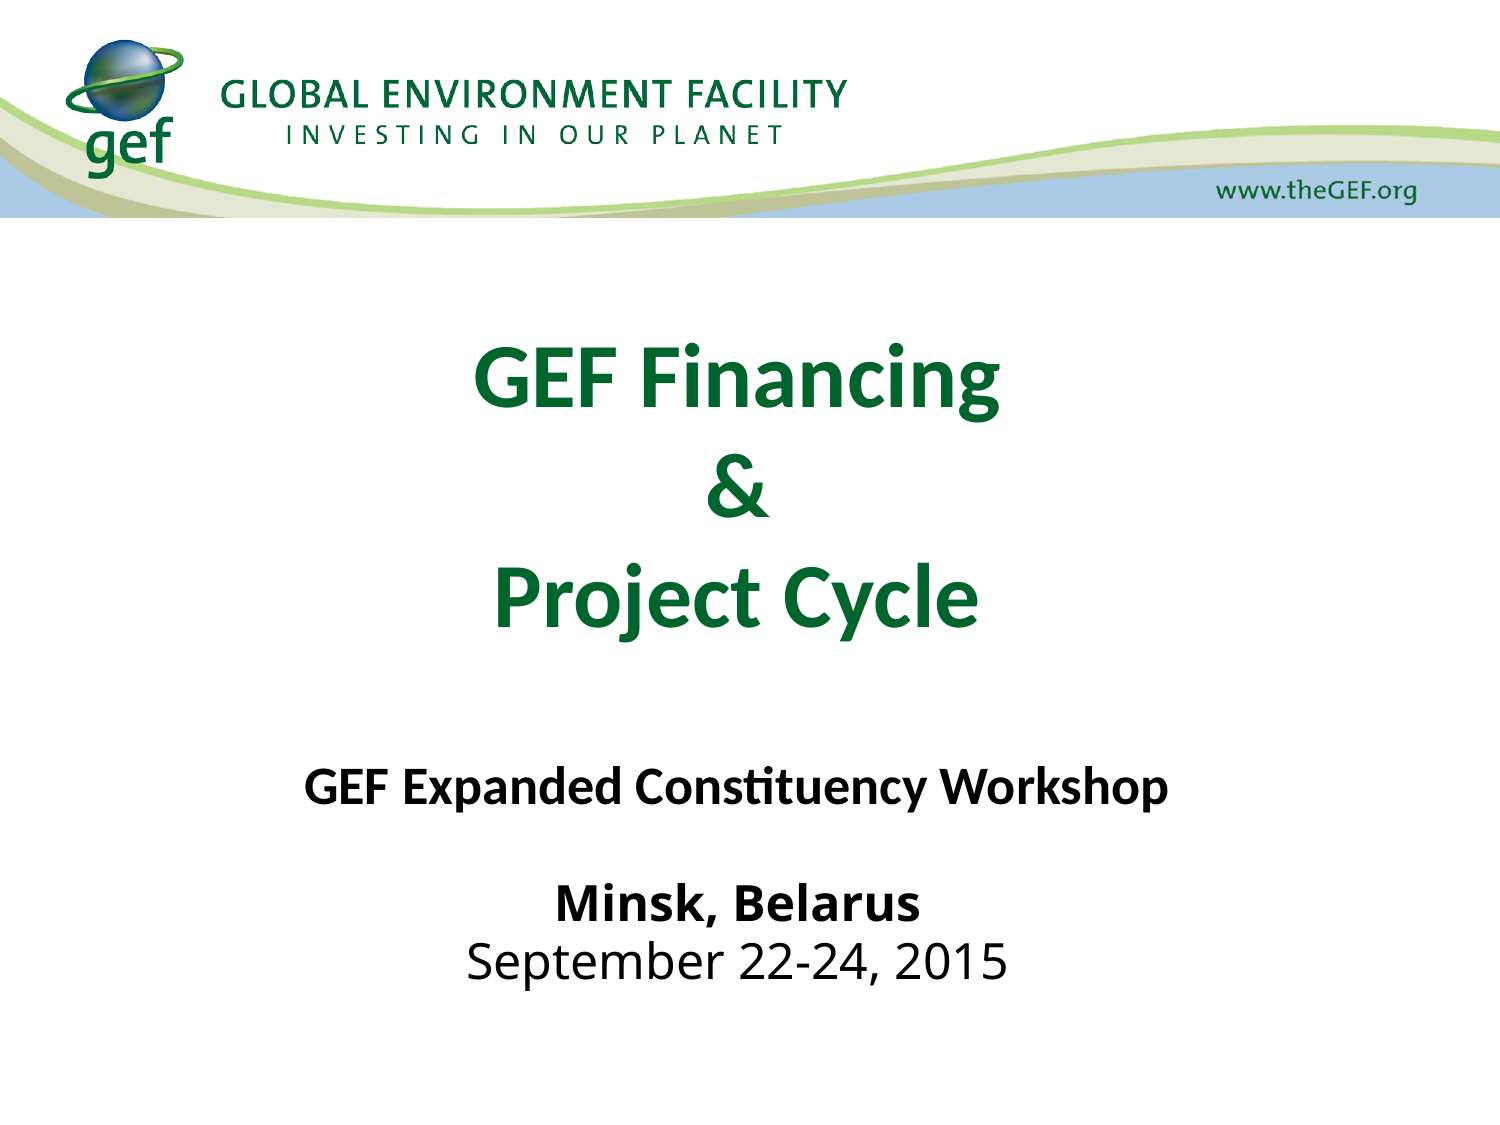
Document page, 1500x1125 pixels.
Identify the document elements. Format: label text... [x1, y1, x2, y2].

picture [0, 12, 1500, 218]
subtitle GEF Expanded Constituency Workshop Minsk, Belarus September 22-24, 2015 [168, 674, 1307, 1013]
title GEF Financing & Project Cycle [37, 324, 1438, 638]
